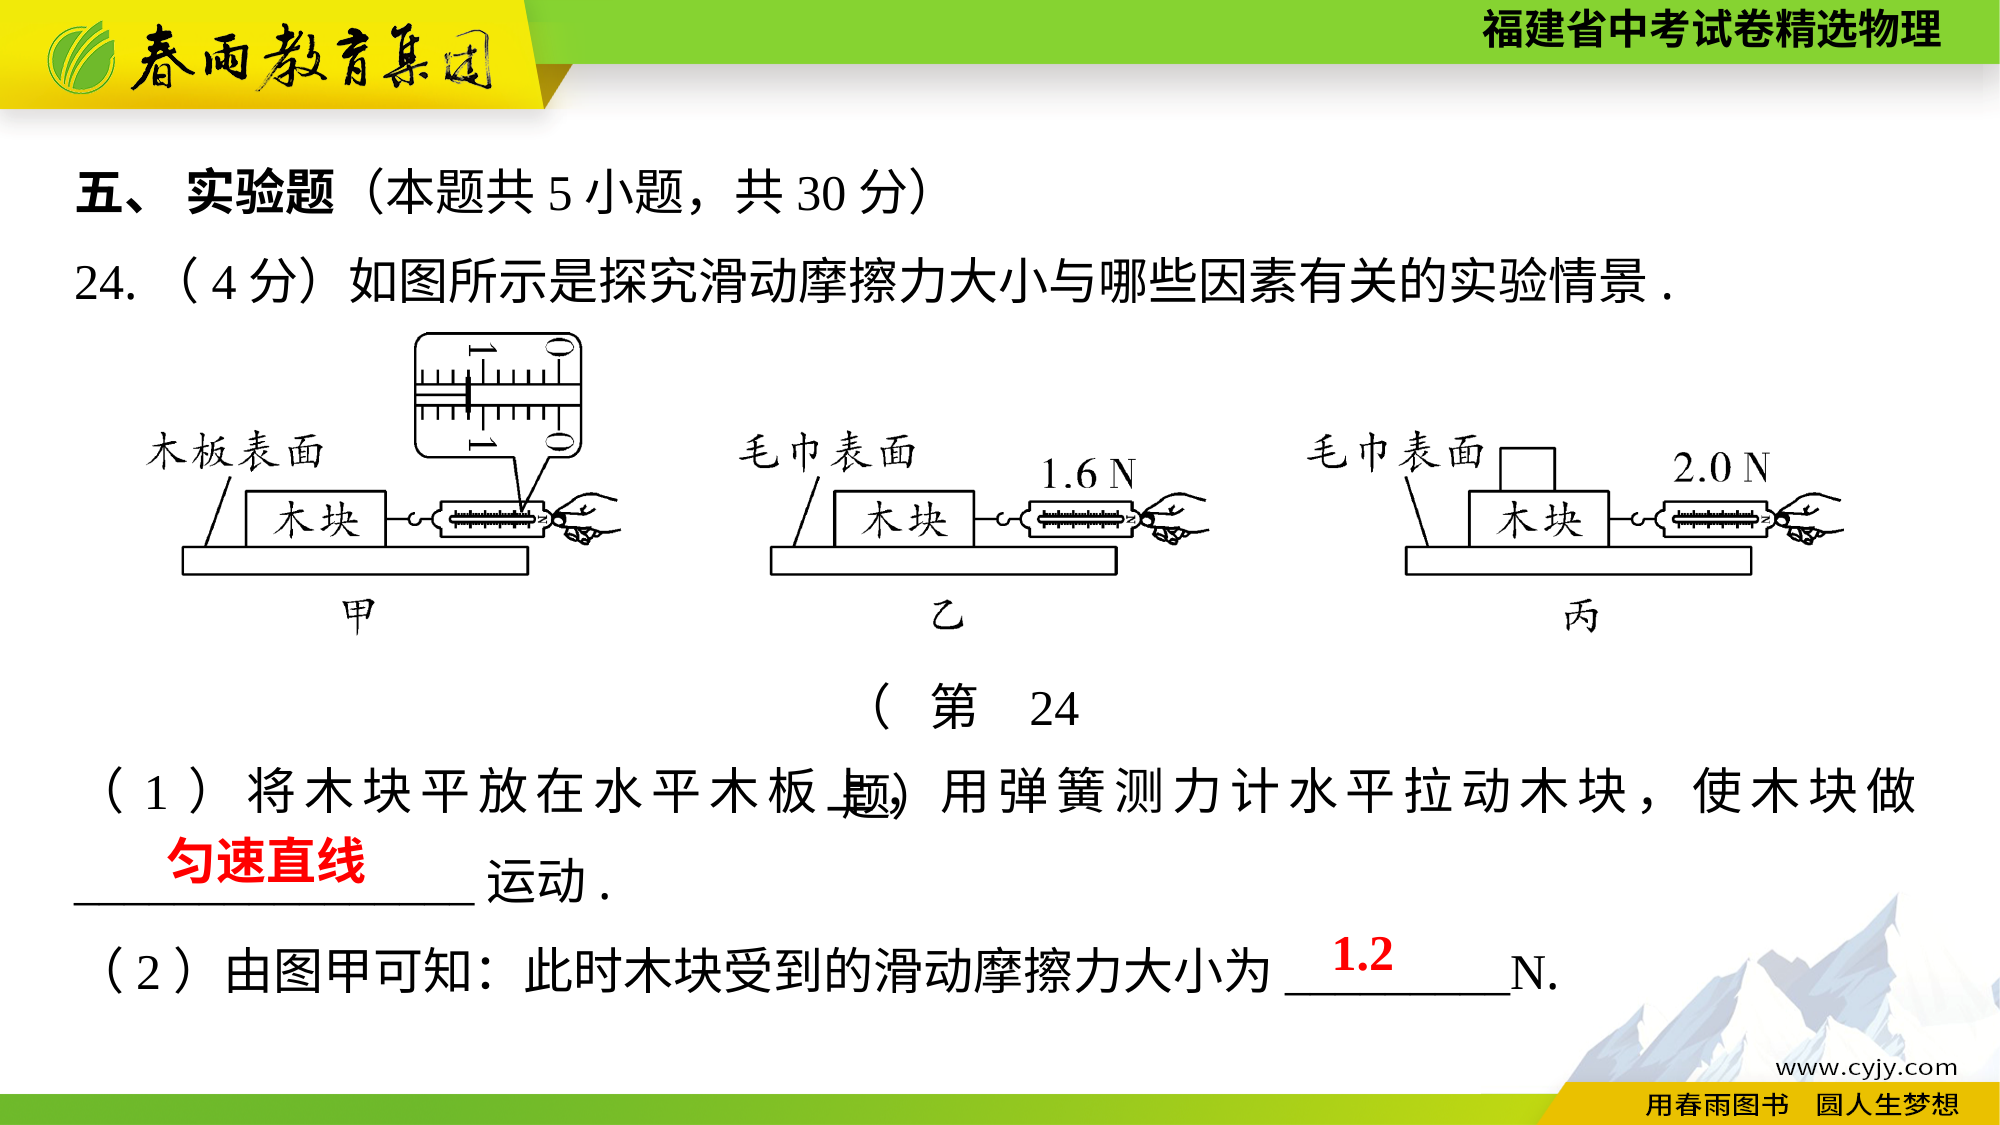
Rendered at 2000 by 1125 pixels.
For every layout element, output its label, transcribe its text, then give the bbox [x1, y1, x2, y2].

list 五、 实验题（本题共5小题，共30分） 24.（4分）如图所示是探究滑动摩擦力大小与哪些因素有关的实验情景. （1）将木块平放在水平木板上，用弹簧测力计水平拉动木块，使木块做________________运动. （2）由图甲可知：此时木块受到的滑动摩擦力大小为_________N. [59, 122, 1944, 1016]
text_box 匀速直线 [151, 821, 381, 897]
text_box （第24题） [826, 655, 1106, 743]
text_box 1.2 [1254, 913, 1409, 989]
picture [0, 0, 2000, 1125]
